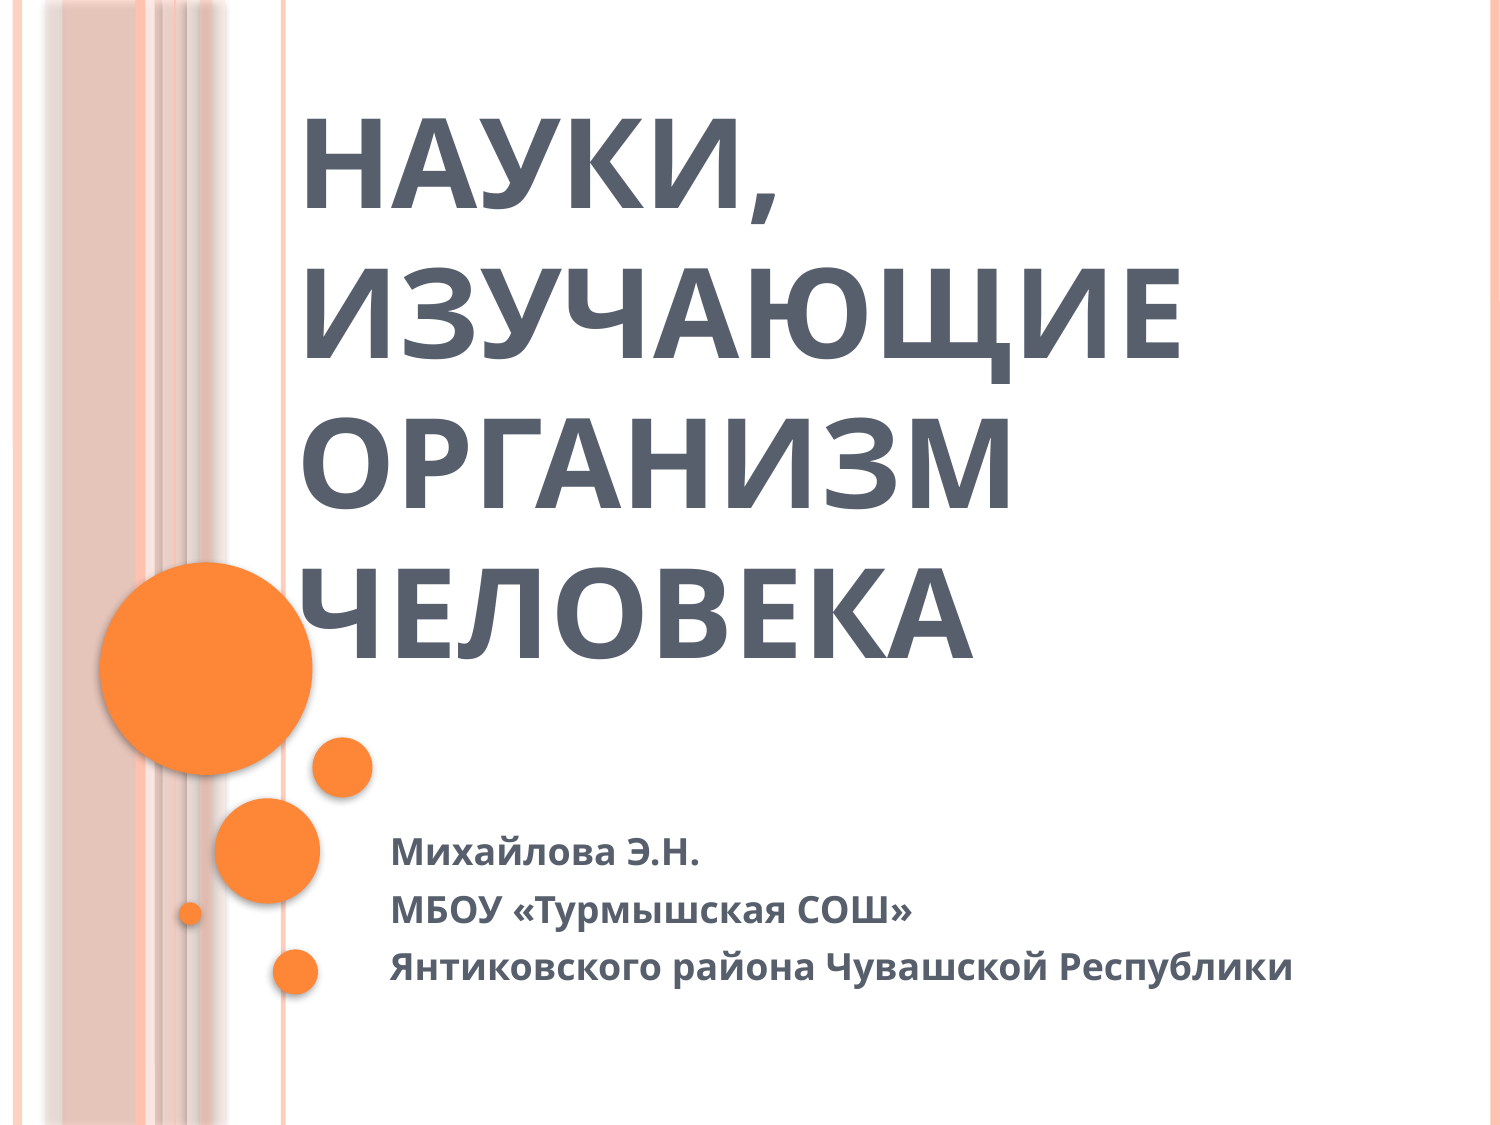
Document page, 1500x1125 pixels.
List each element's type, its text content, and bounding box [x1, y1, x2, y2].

subtitle Михайлова Э.Н. МБОУ «Турмышская СОШ» Янтиковского района Чувашской Республики [375, 820, 1388, 1046]
title Науки, изучающие организм человека [281, 234, 1388, 692]
